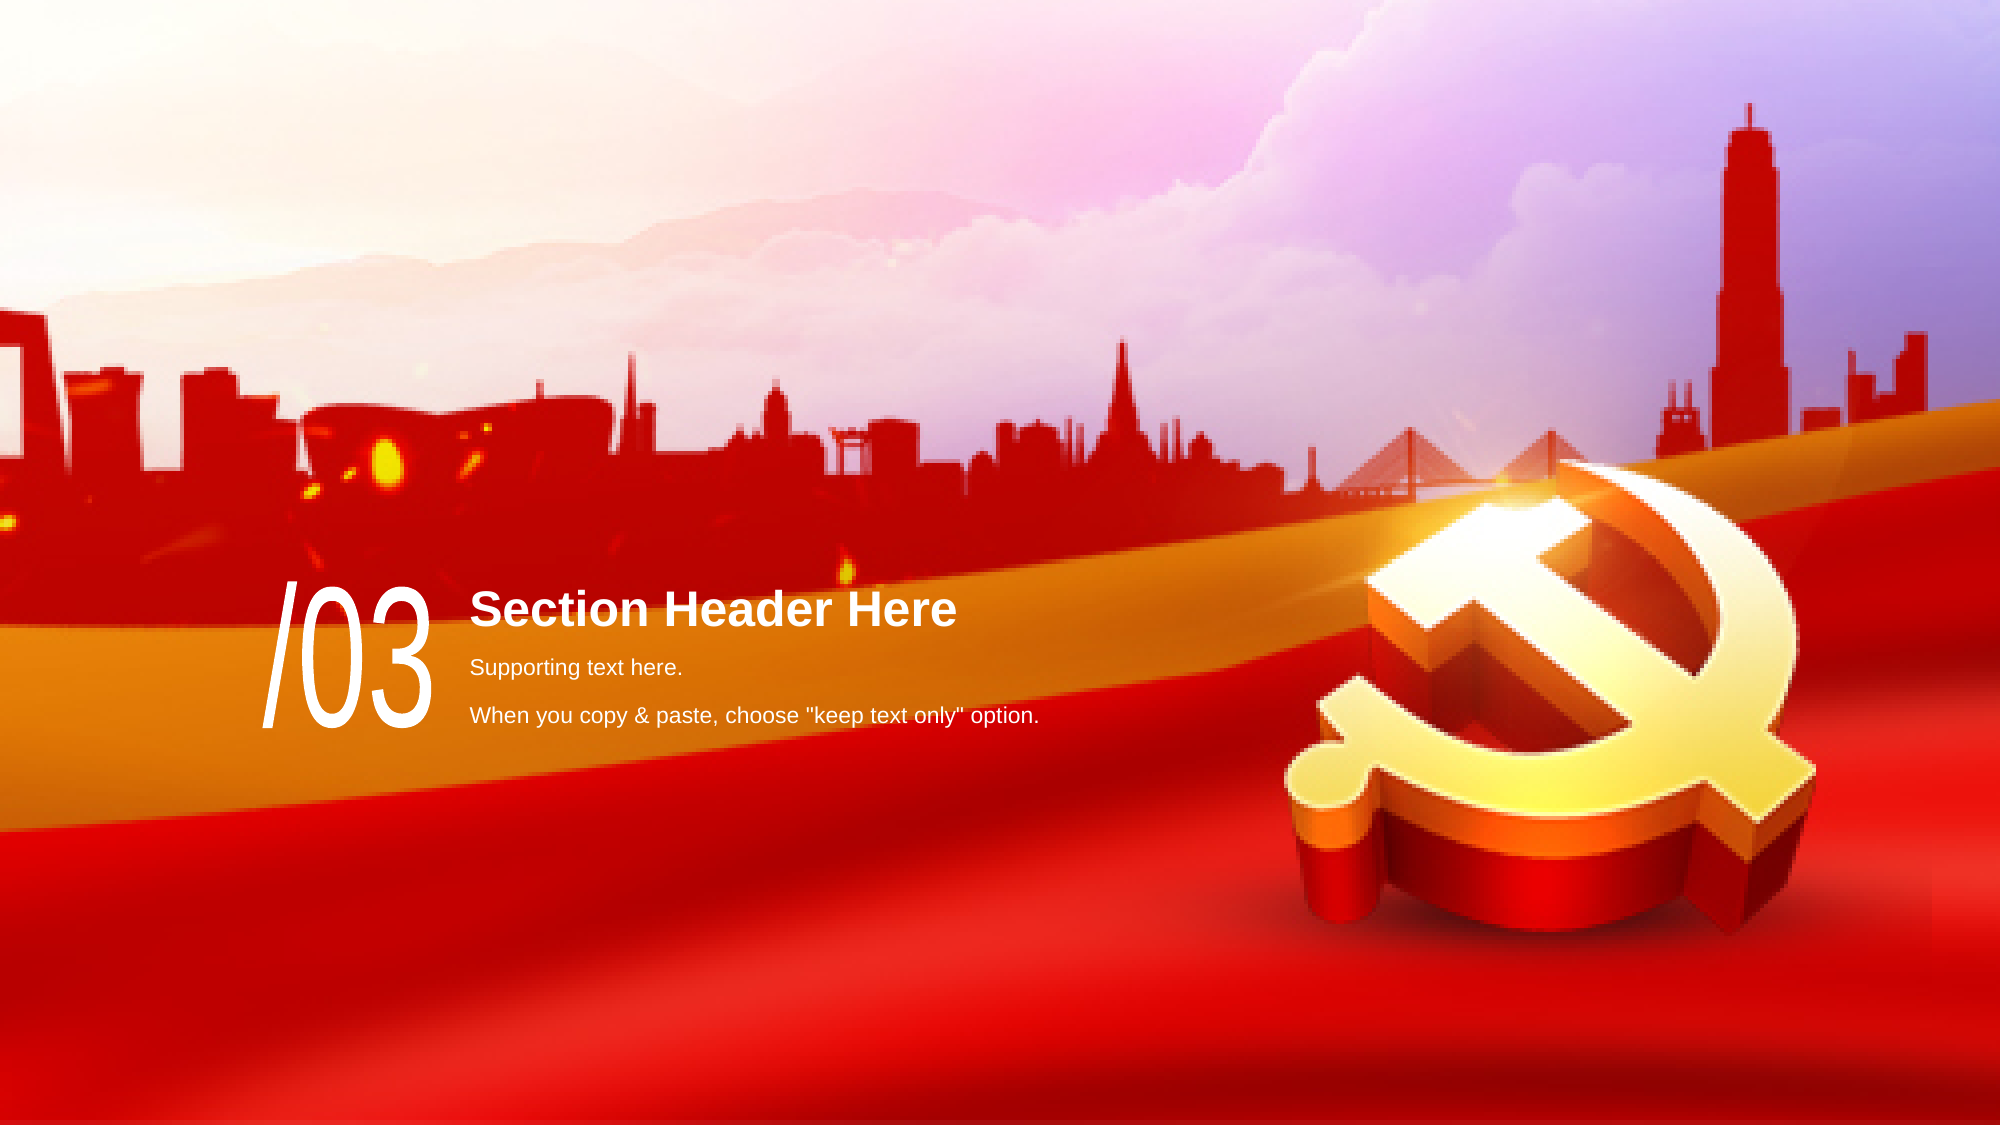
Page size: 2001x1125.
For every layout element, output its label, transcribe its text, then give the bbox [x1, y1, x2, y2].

list Supporting text here. When you copy & paste, choose "keep text only" option. [454, 644, 1071, 812]
picture [0, 0, 2000, 1125]
title Section Header Here [454, 498, 1071, 644]
